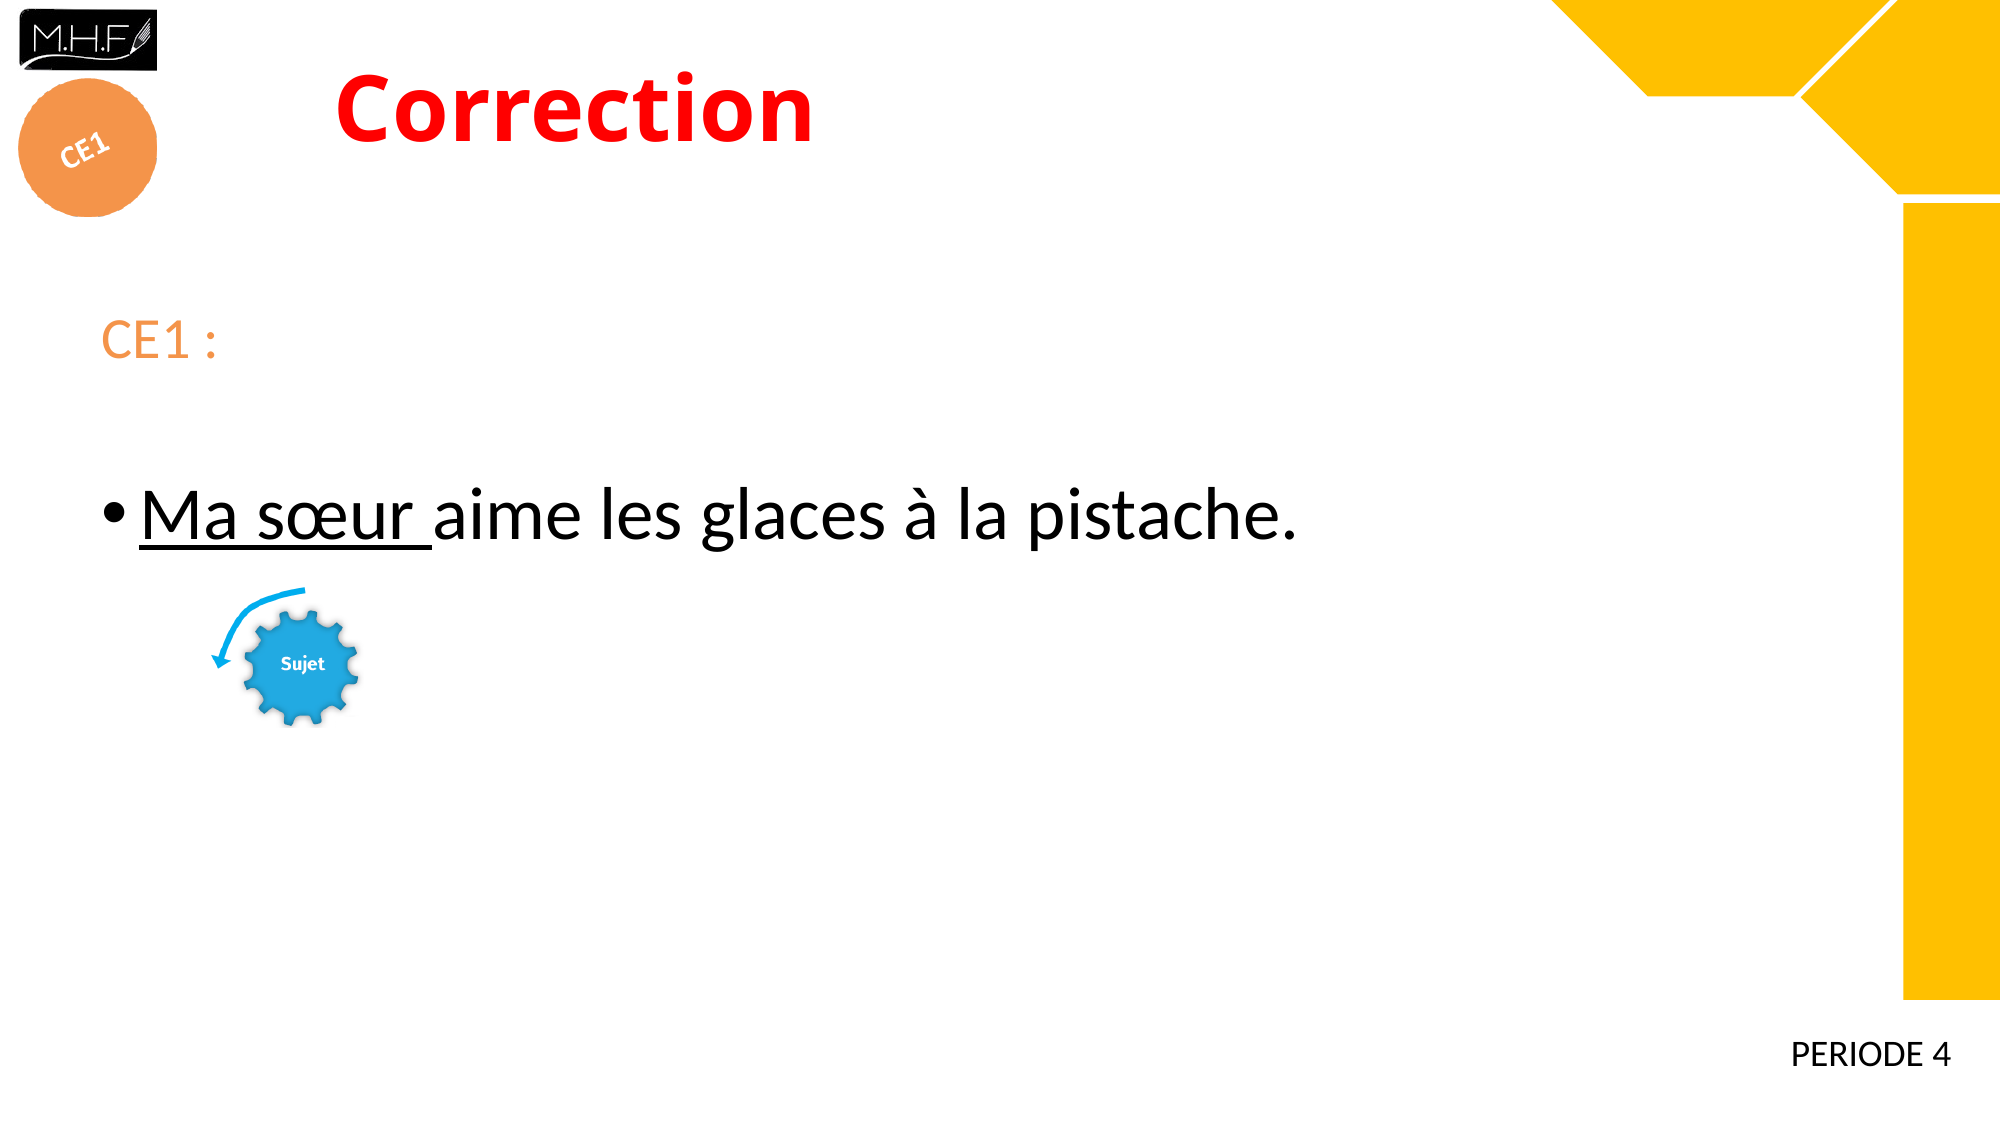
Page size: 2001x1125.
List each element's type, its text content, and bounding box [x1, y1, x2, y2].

text_box [1902, 202, 2000, 1001]
text_box PERIODE 4 [1362, 1021, 1967, 1125]
list CE1 : Ma sœur aime les glaces à la pistache. [86, 300, 1853, 1015]
picture [16, 7, 157, 74]
title Correction [318, 3, 1865, 221]
text_box [1549, 0, 1892, 98]
text_box [1799, 0, 2000, 196]
picture [198, 578, 372, 736]
picture [18, 78, 157, 218]
